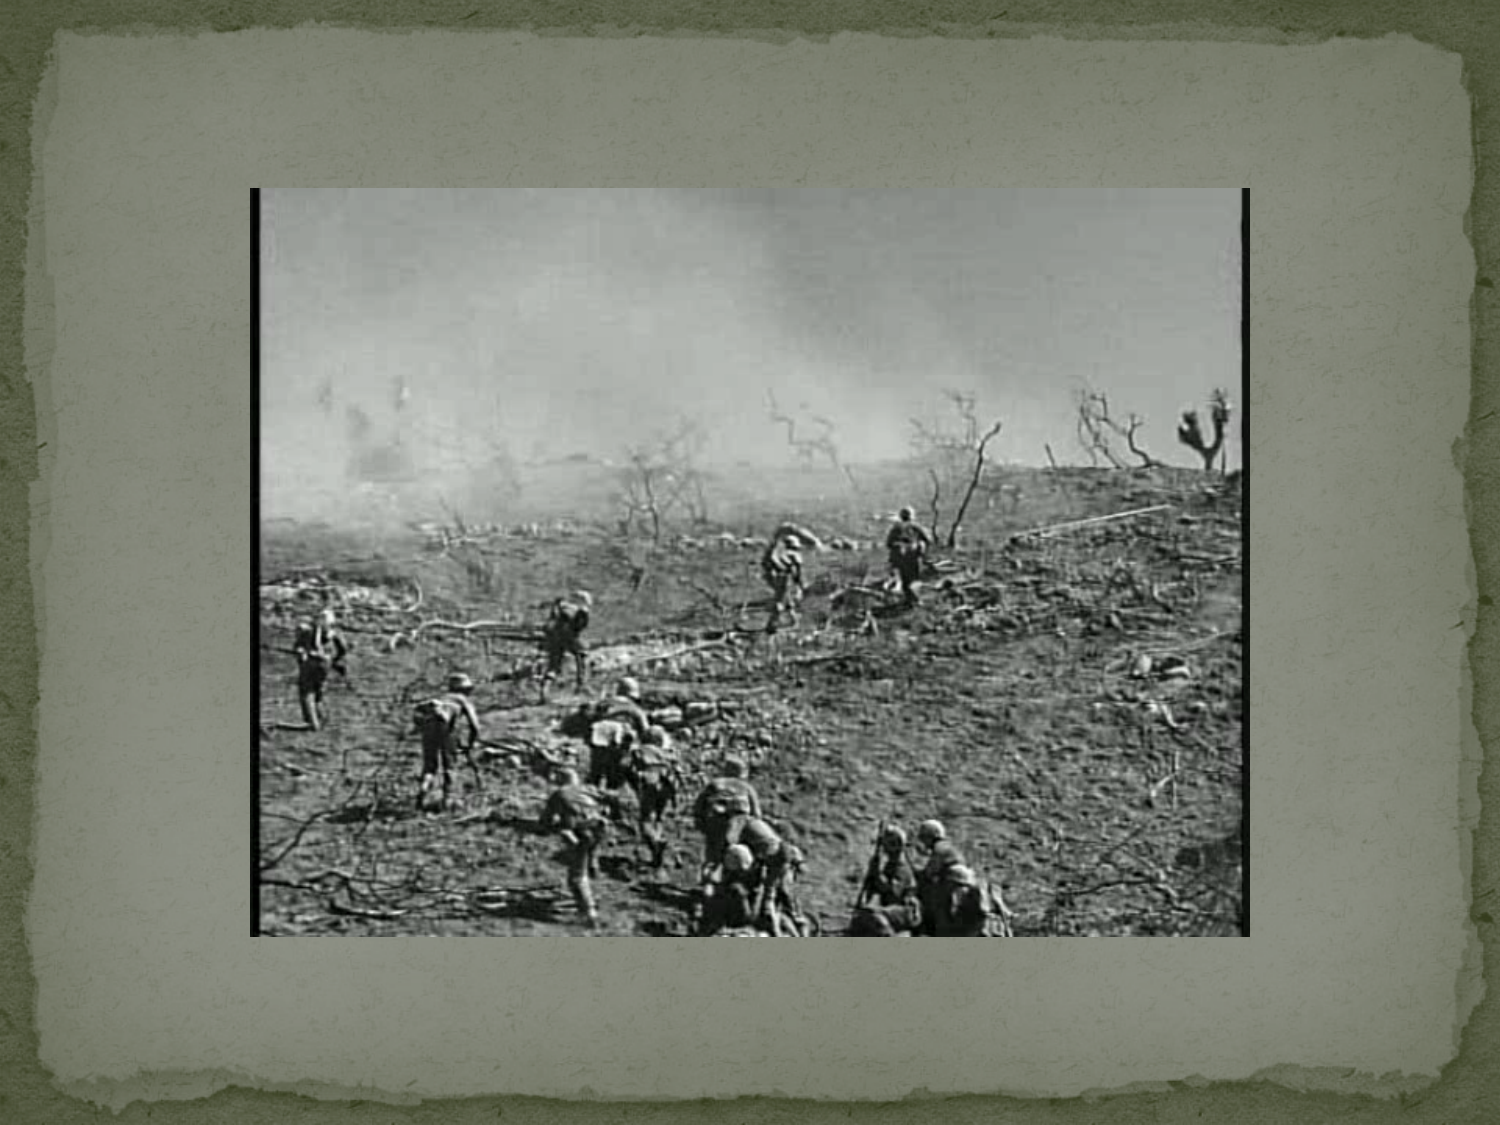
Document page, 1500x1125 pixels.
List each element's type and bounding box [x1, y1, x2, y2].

text_box [251, 189, 1250, 936]
